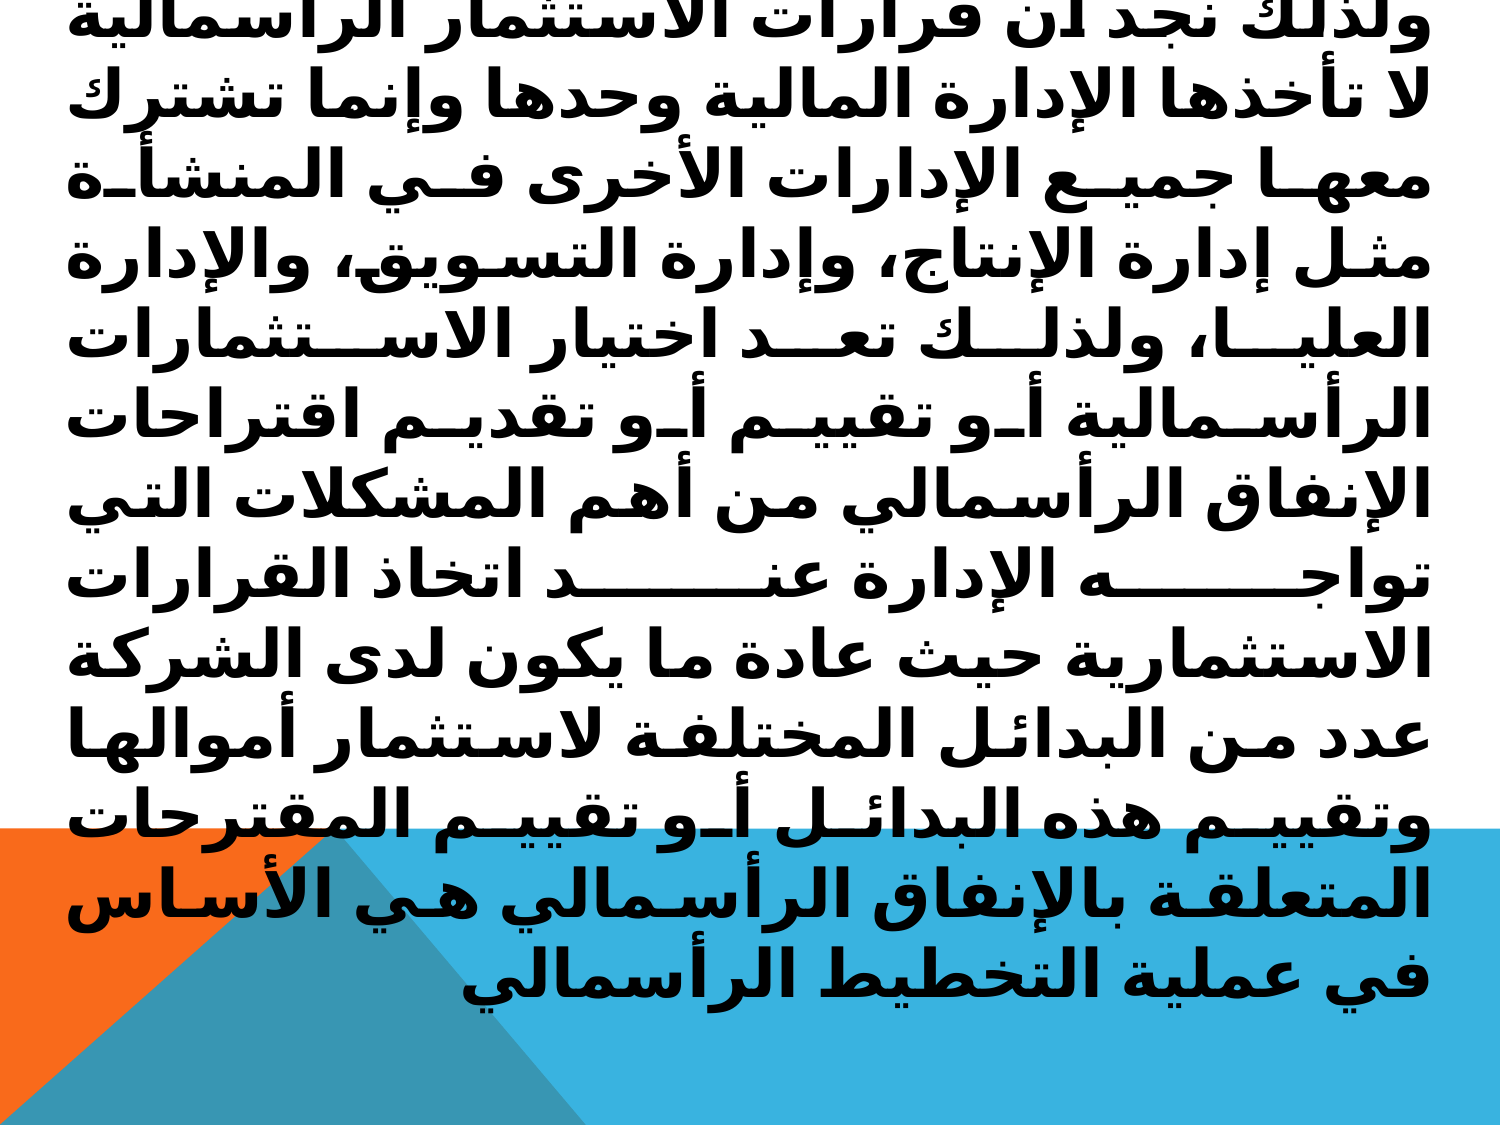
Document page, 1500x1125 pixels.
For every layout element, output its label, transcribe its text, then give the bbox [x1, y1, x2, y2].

text_box والعائد منها قد يتحقق خلال سنوات عديدة ولذلك نجد أن قرارات الاستثمار الرأسمالية لا تأخذها الإدارة المالية وحدها وإنما تشترك معها جميع الإدارات الأخرى في المنشأة مثل إدارة الإنتاج، وإدارة التسويق، والإدارة العليا، ولذلك تعد اختيار الاستثمارات الرأسمالية أو تقييم أو تقديم اقتراحات الإنفاق الرأسمالي من أهم المشكلات التي تواجه الإدارة عند اتخاذ القرارات الاستثمارية حيث عادة ما يكون لدى الشركة عدد من البدائل المختلفة لاستثمار أموالها وتقييم هذه البدائل أو تقييم المقترحات المتعلقة بالإنفاق الرأسمالي هي الأساس في عملية التخطيط الرأسمالي [50, 0, 1450, 1019]
